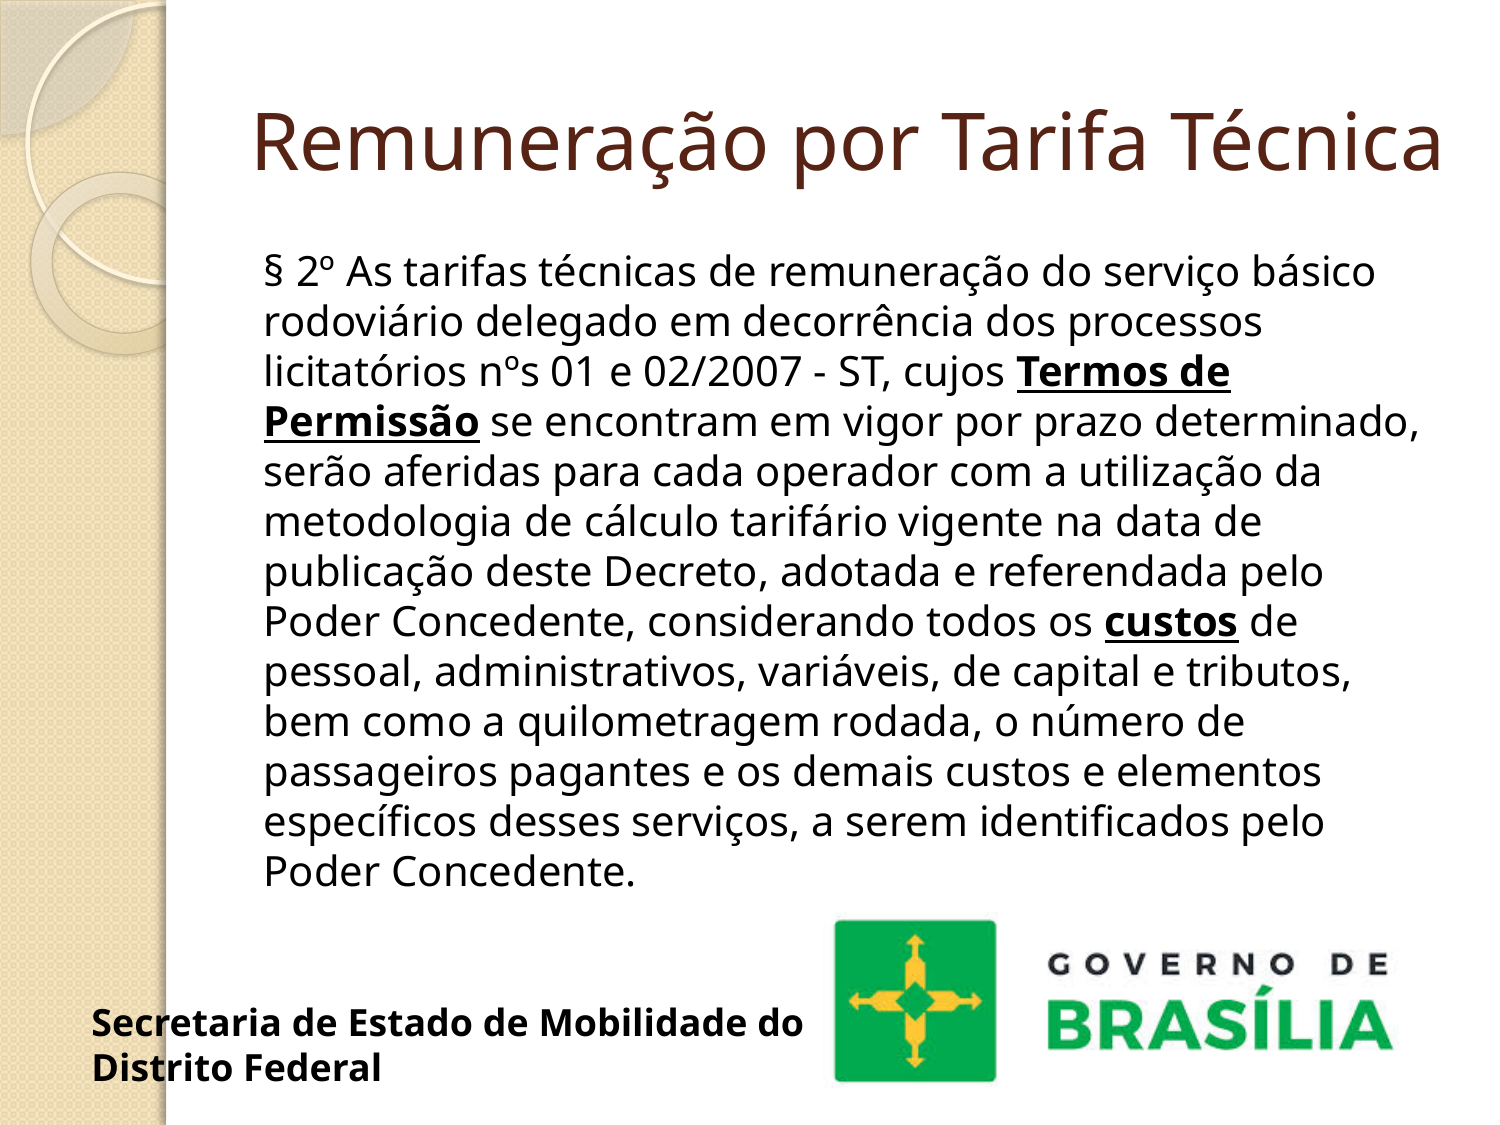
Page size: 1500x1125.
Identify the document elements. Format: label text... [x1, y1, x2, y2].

picture [823, 976, 1424, 1118]
list § 2º As tarifas técnicas de remuneração do serviço básico rodoviário delegado em decorrência dos processos licitatórios nºs 01 e 02/2007 - ST, cujos Termos de Permissão se encontram em vigor por prazo determinado, serão aferidas para cada operador com a utilização da metodologia de cálculo tarifário vigente na data de publicação deste Decreto, adotada e referendada pelo Poder Concedente, considerando todos os custos de pessoal, administrativos, variáveis, de capital e tributos, bem como a quilometragem rodada, o número de passageiros pagantes e os demais custos e elementos específicos desses serviços, a serem identificados pelo Poder Concedente. [235, 237, 1466, 976]
title Remuneração por Tarifa Técnica [235, 45, 1466, 233]
